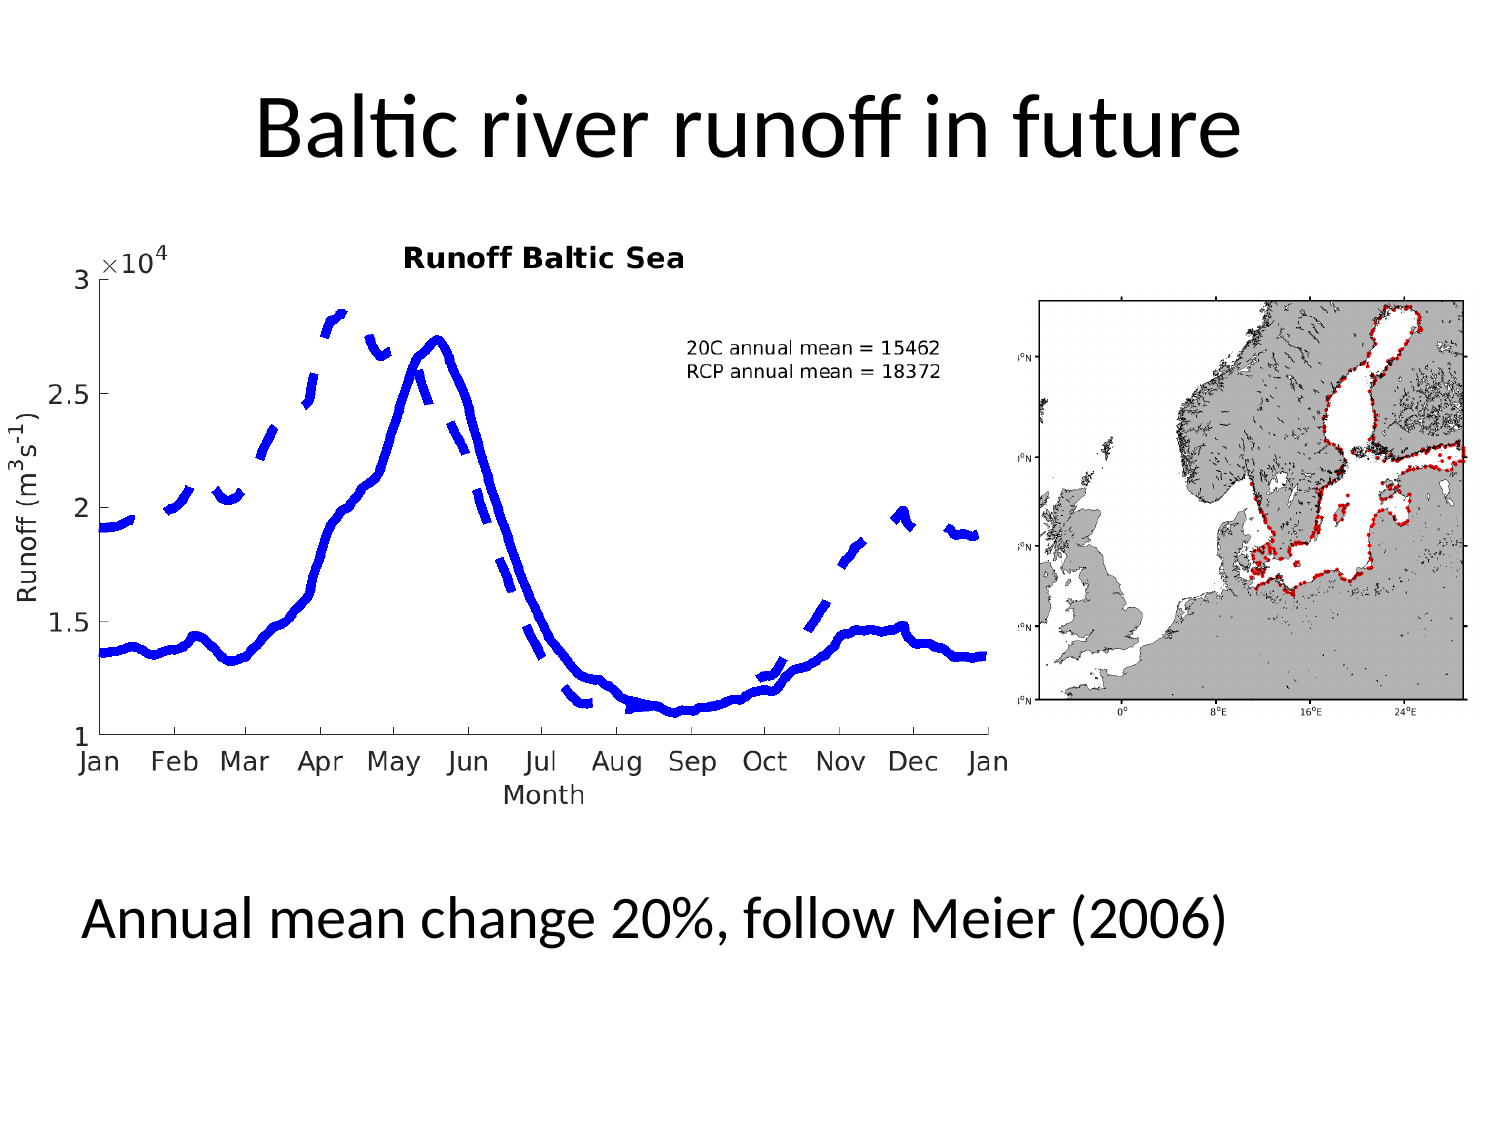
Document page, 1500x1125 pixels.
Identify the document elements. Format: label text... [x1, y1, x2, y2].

title Baltic river runoff in future [75, 26, 1426, 214]
text_box Annual mean change 20%, follow Meier (2006) [68, 871, 1259, 958]
picture [0, 236, 1482, 811]
